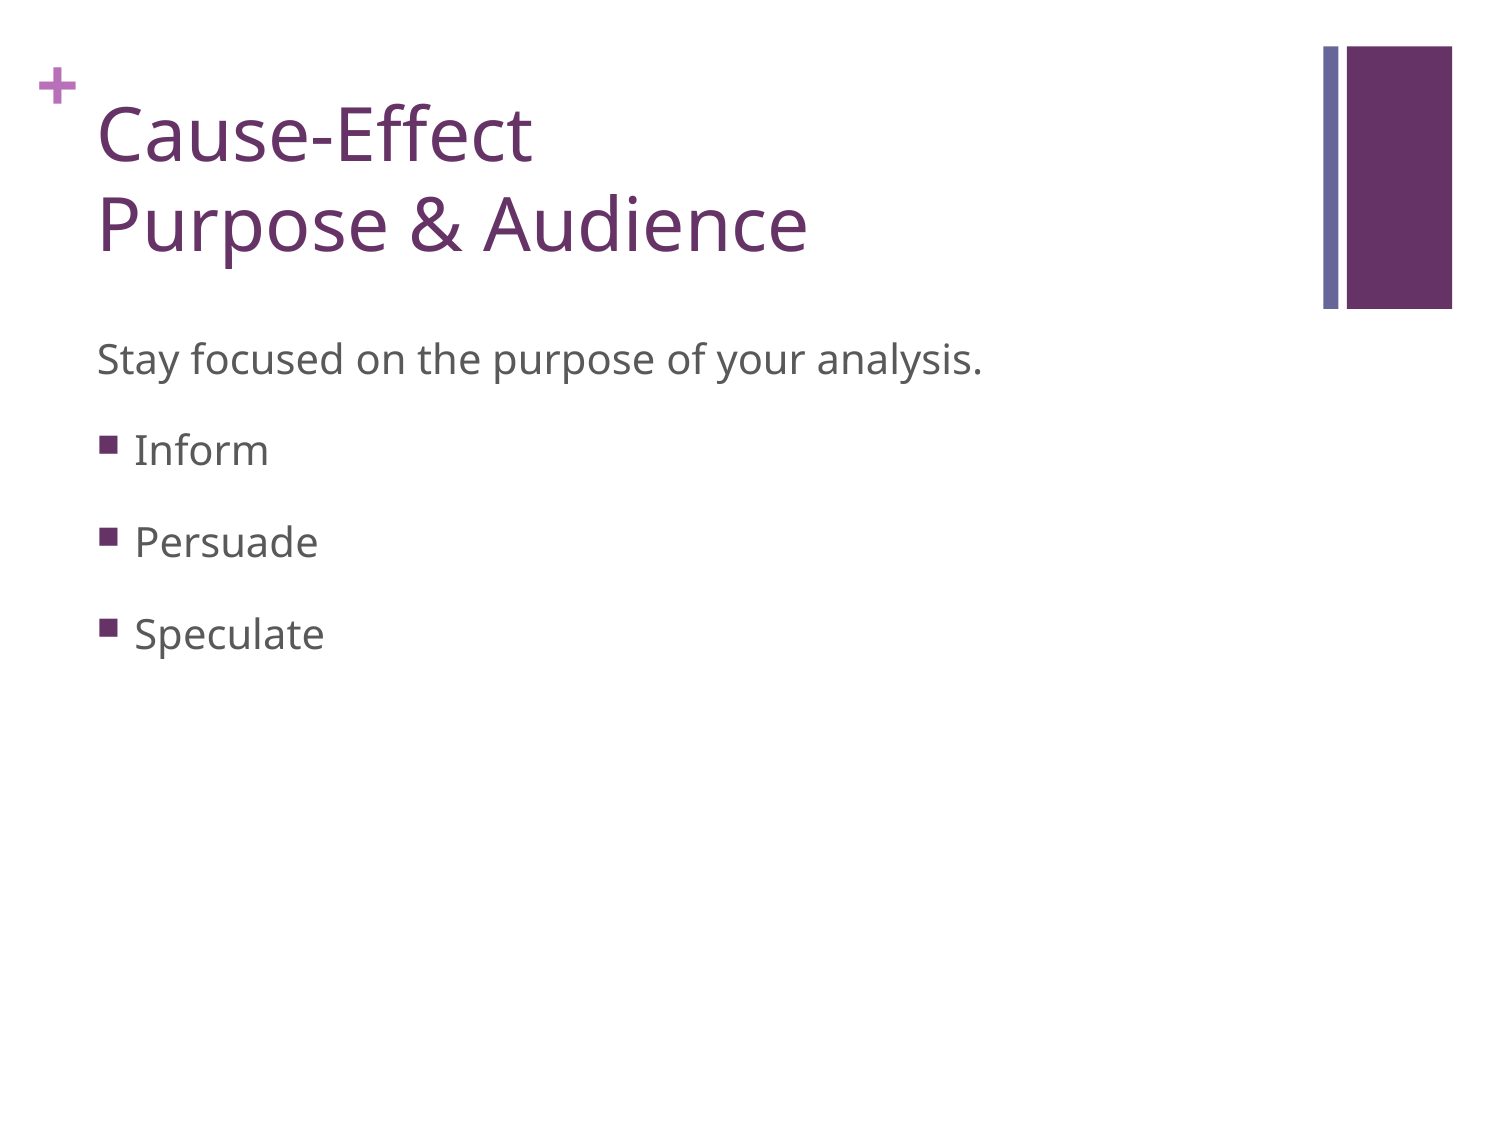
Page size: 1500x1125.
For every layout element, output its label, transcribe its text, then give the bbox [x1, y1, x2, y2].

title Cause-Effect Purpose & Audience [81, 79, 1322, 263]
list Stay focused on the purpose of your analysis. Inform Persuade Speculate [81, 324, 1322, 1005]
